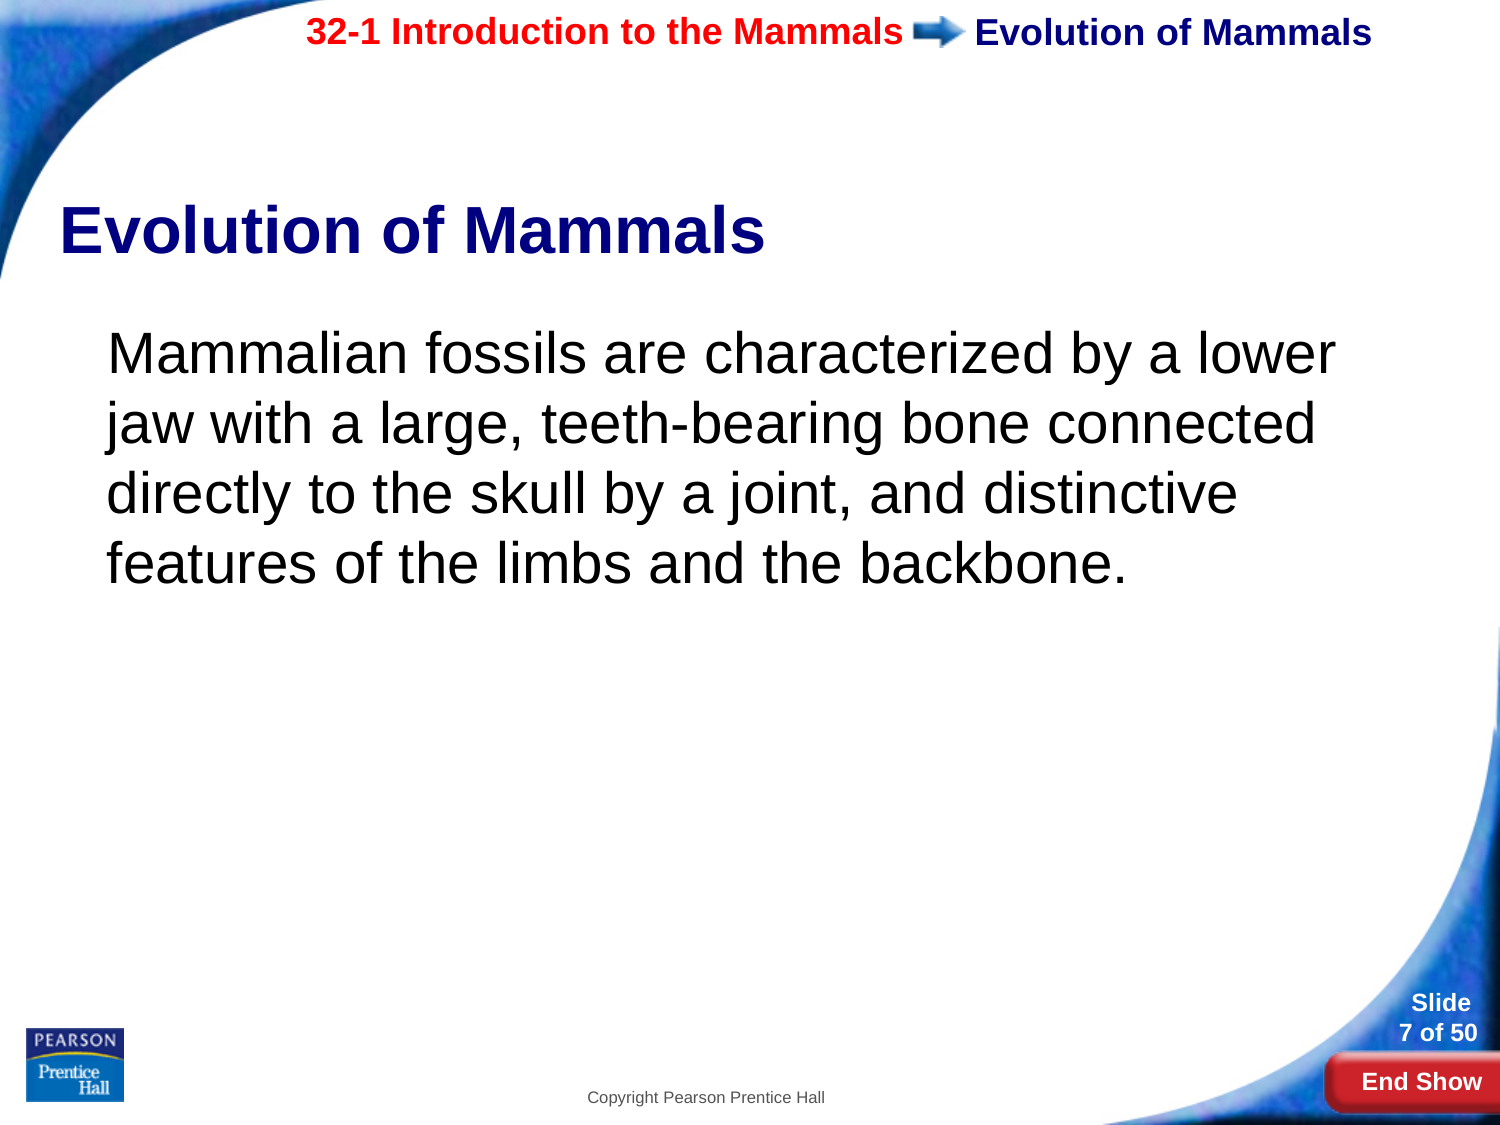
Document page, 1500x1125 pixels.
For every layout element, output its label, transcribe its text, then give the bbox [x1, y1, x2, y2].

title Evolution of Mammals [959, 0, 1500, 76]
footer Copyright Pearson Prentice Hall [468, 1078, 945, 1105]
list Evolution of Mammals Mammalian fossils are characterized by a lower jaw with a large, teeth-bearing bone connected directly to the skull by a joint, and distinctive features of the limbs and the backbone. [44, 179, 1448, 976]
picture [0, 0, 1500, 1125]
